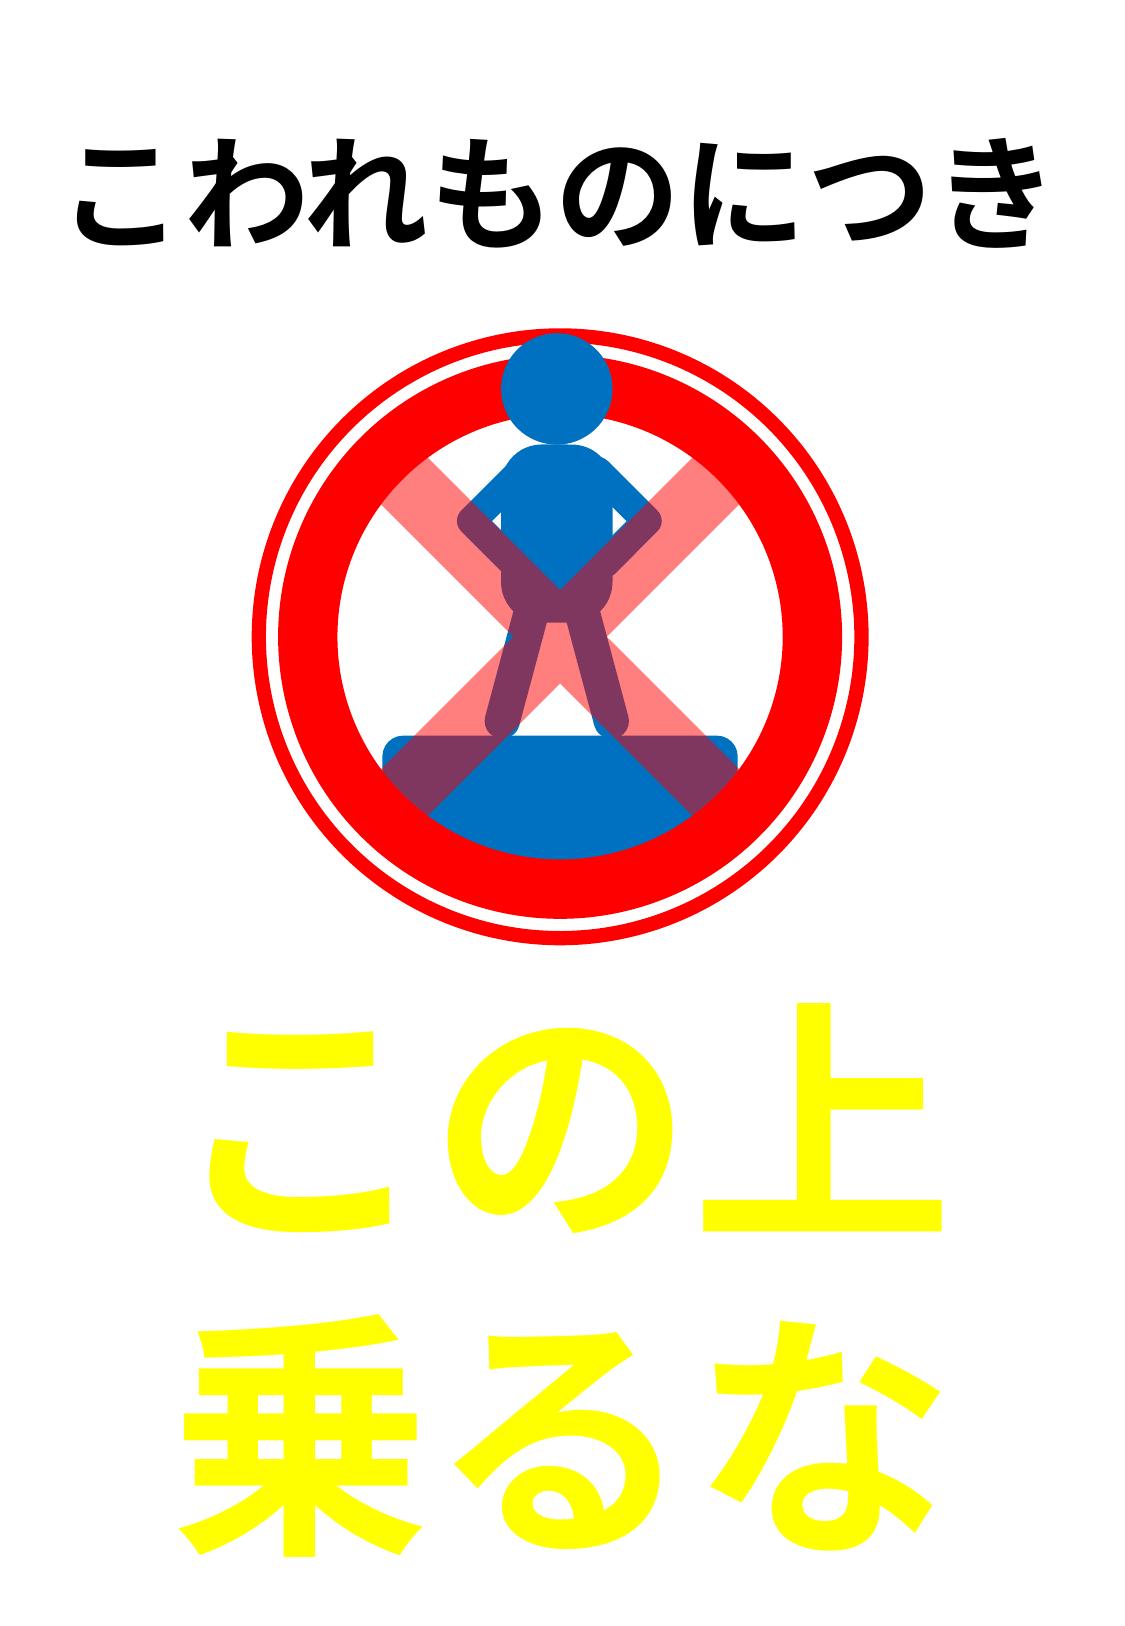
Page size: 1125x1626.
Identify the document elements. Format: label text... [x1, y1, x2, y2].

text_box こわれものにつき [0, 108, 1125, 273]
text_box この上 乗るな [0, 953, 1125, 1594]
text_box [227, 304, 893, 970]
